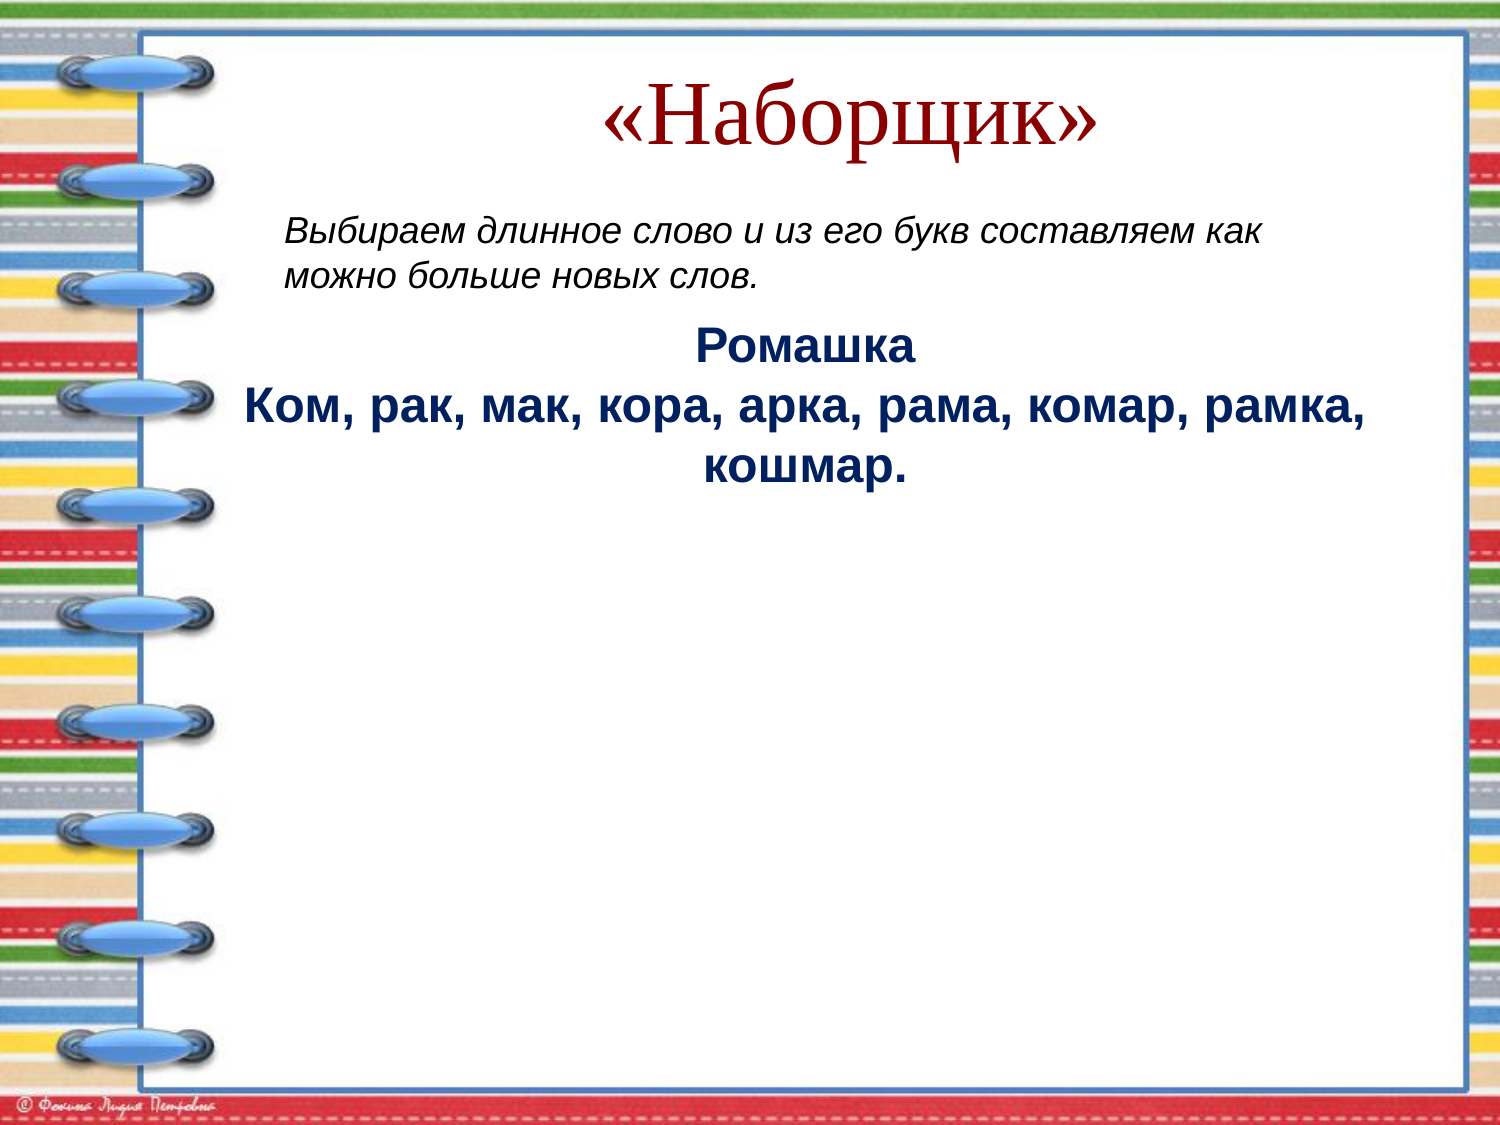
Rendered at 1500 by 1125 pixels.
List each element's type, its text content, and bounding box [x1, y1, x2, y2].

picture [0, 0, 1500, 1125]
title «Наборщик» [277, 45, 1425, 173]
text_box Ромашка Ком, рак, мак, кора, арка, рама, комар, рамка, кошмар. [210, 304, 1400, 500]
text_box Выбираем длинное слово и из его букв составляем как можно больше новых слов. [269, 199, 1392, 304]
